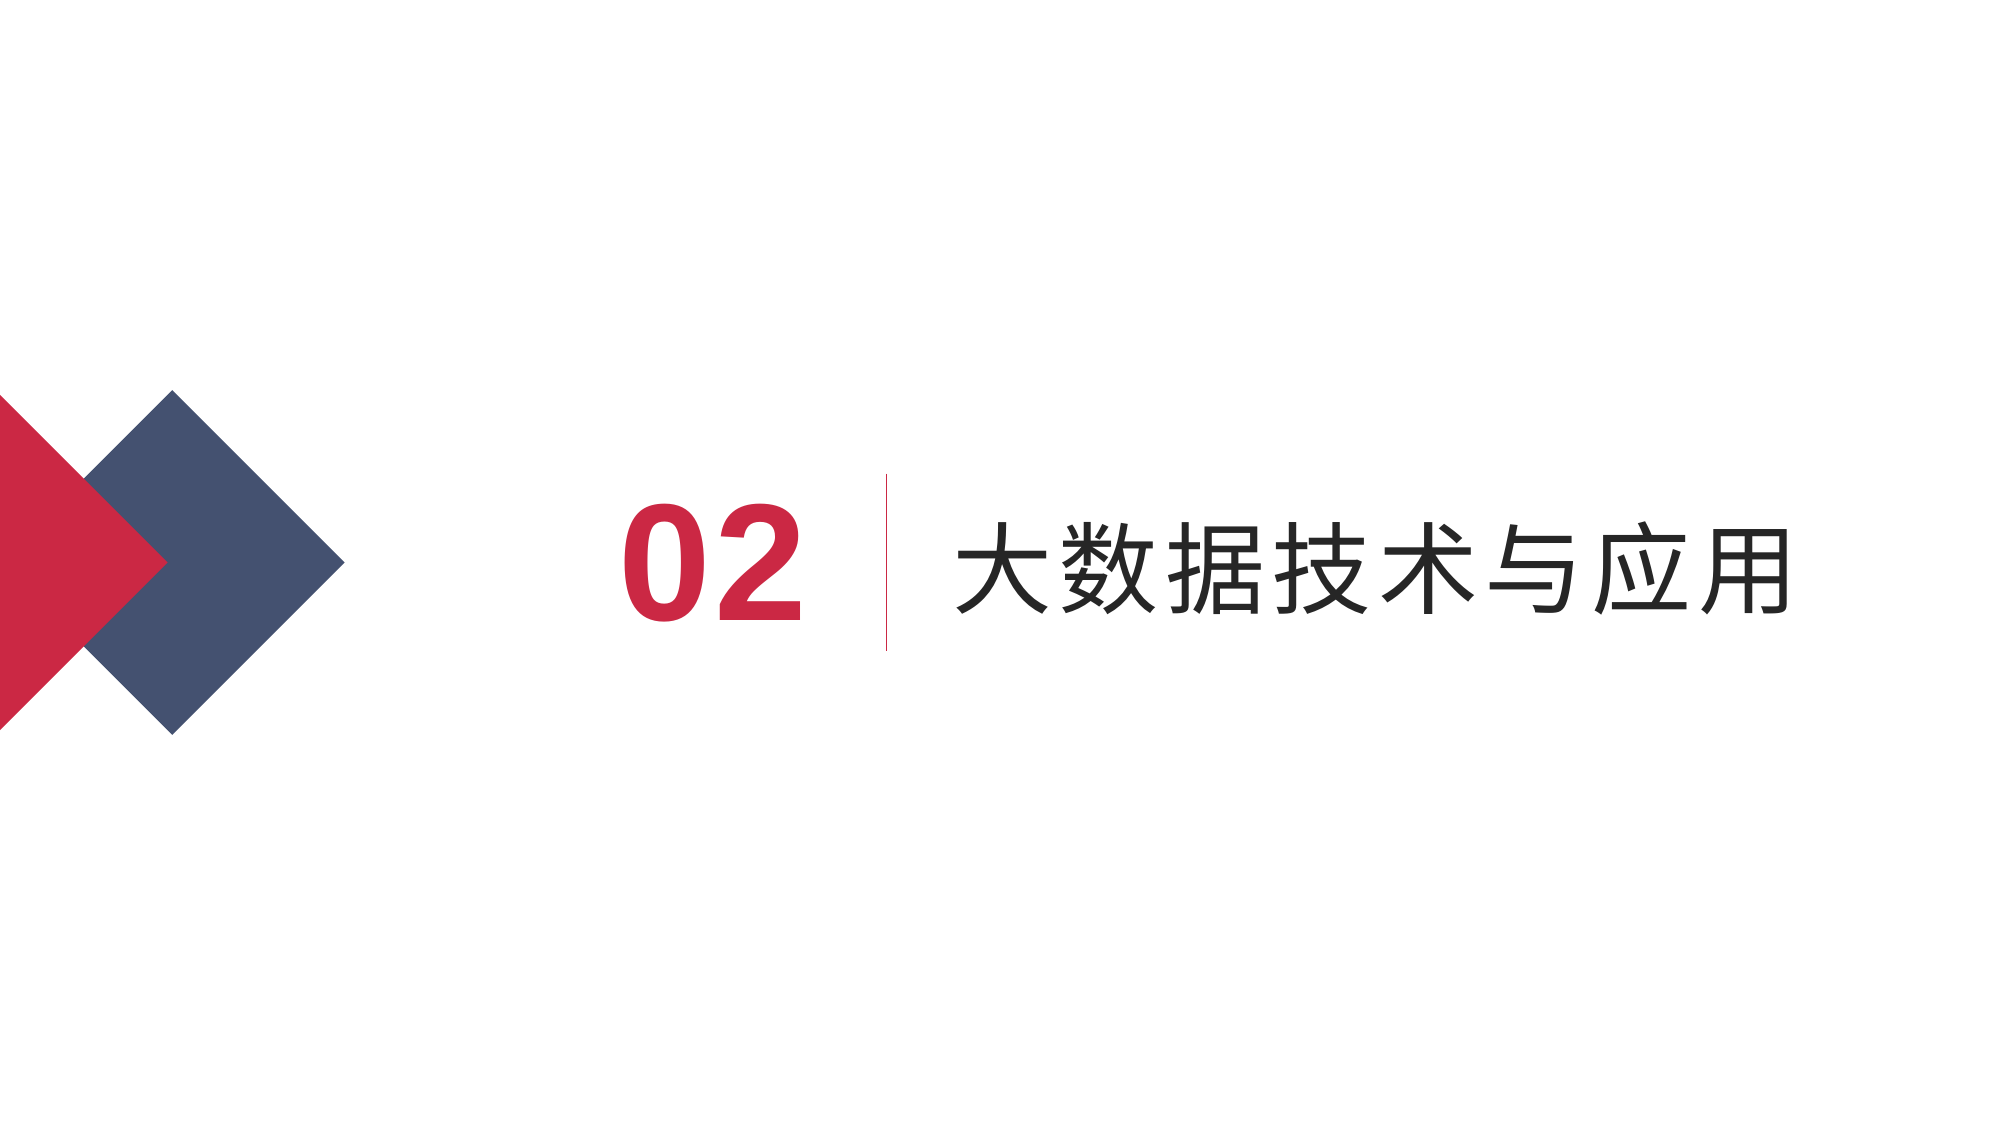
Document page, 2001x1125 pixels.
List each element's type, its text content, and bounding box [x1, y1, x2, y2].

text_box 大数据技术与应用 [937, 473, 1856, 652]
text_box 02 [574, 450, 852, 674]
